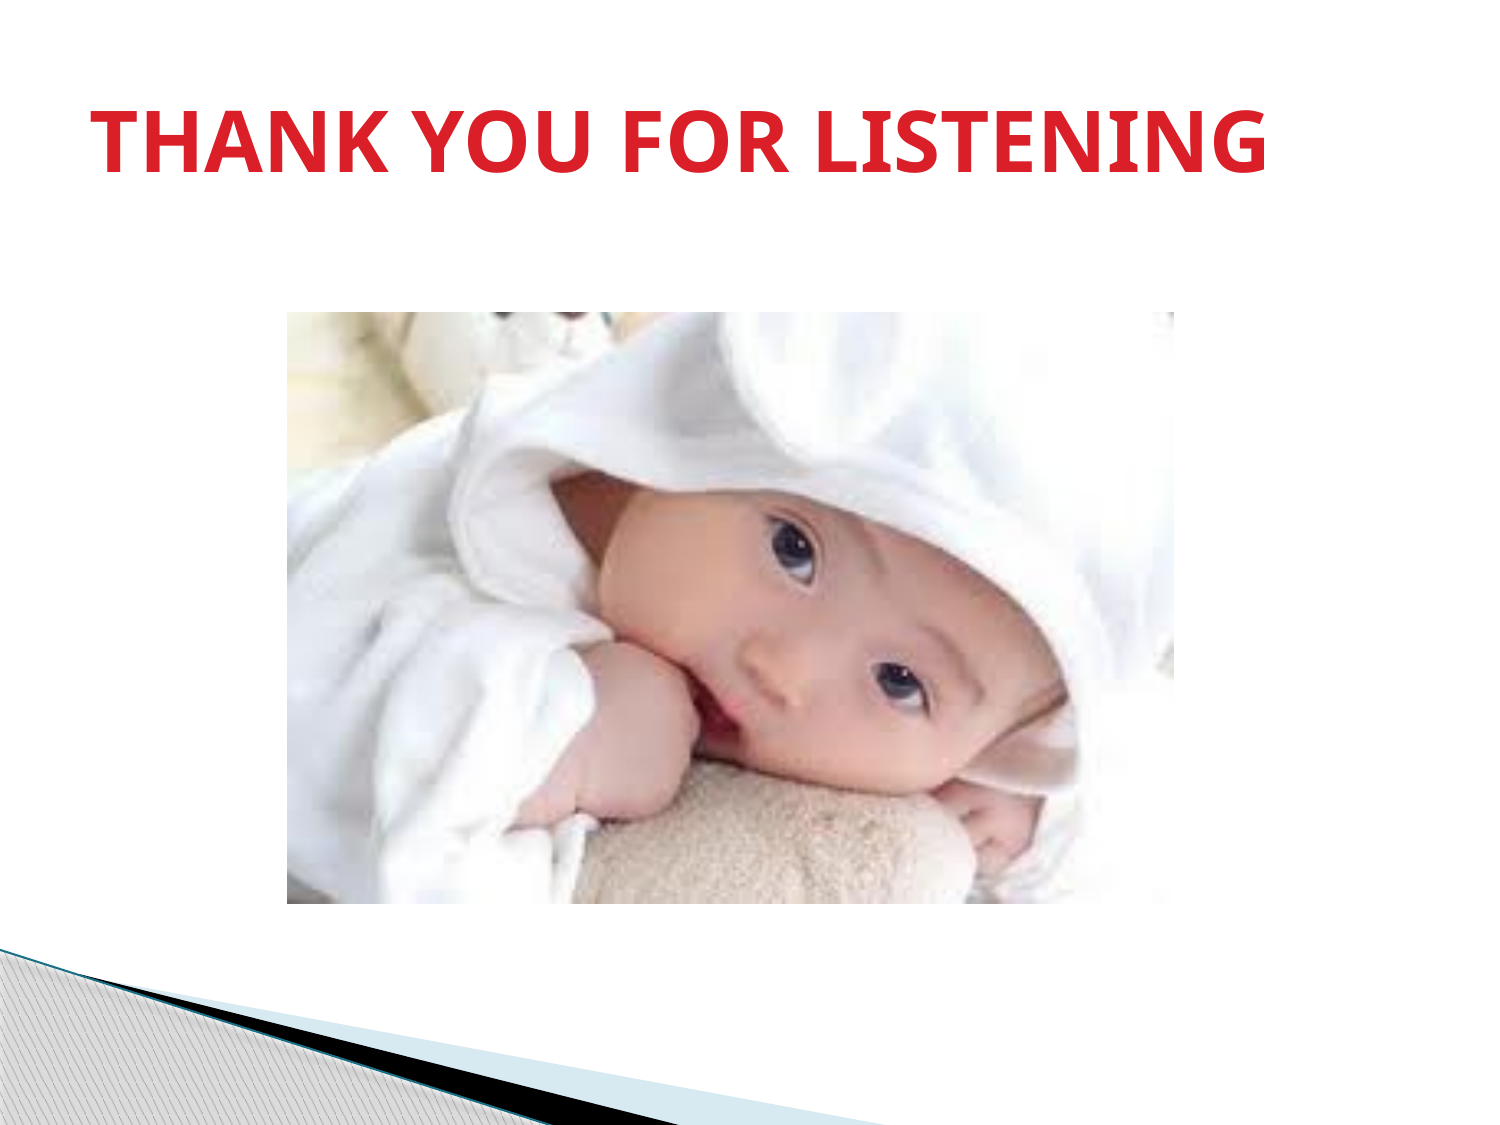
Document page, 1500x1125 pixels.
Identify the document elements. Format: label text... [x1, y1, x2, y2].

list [287, 312, 1174, 904]
title THANK YOU FOR LISTENING [75, 45, 1425, 233]
